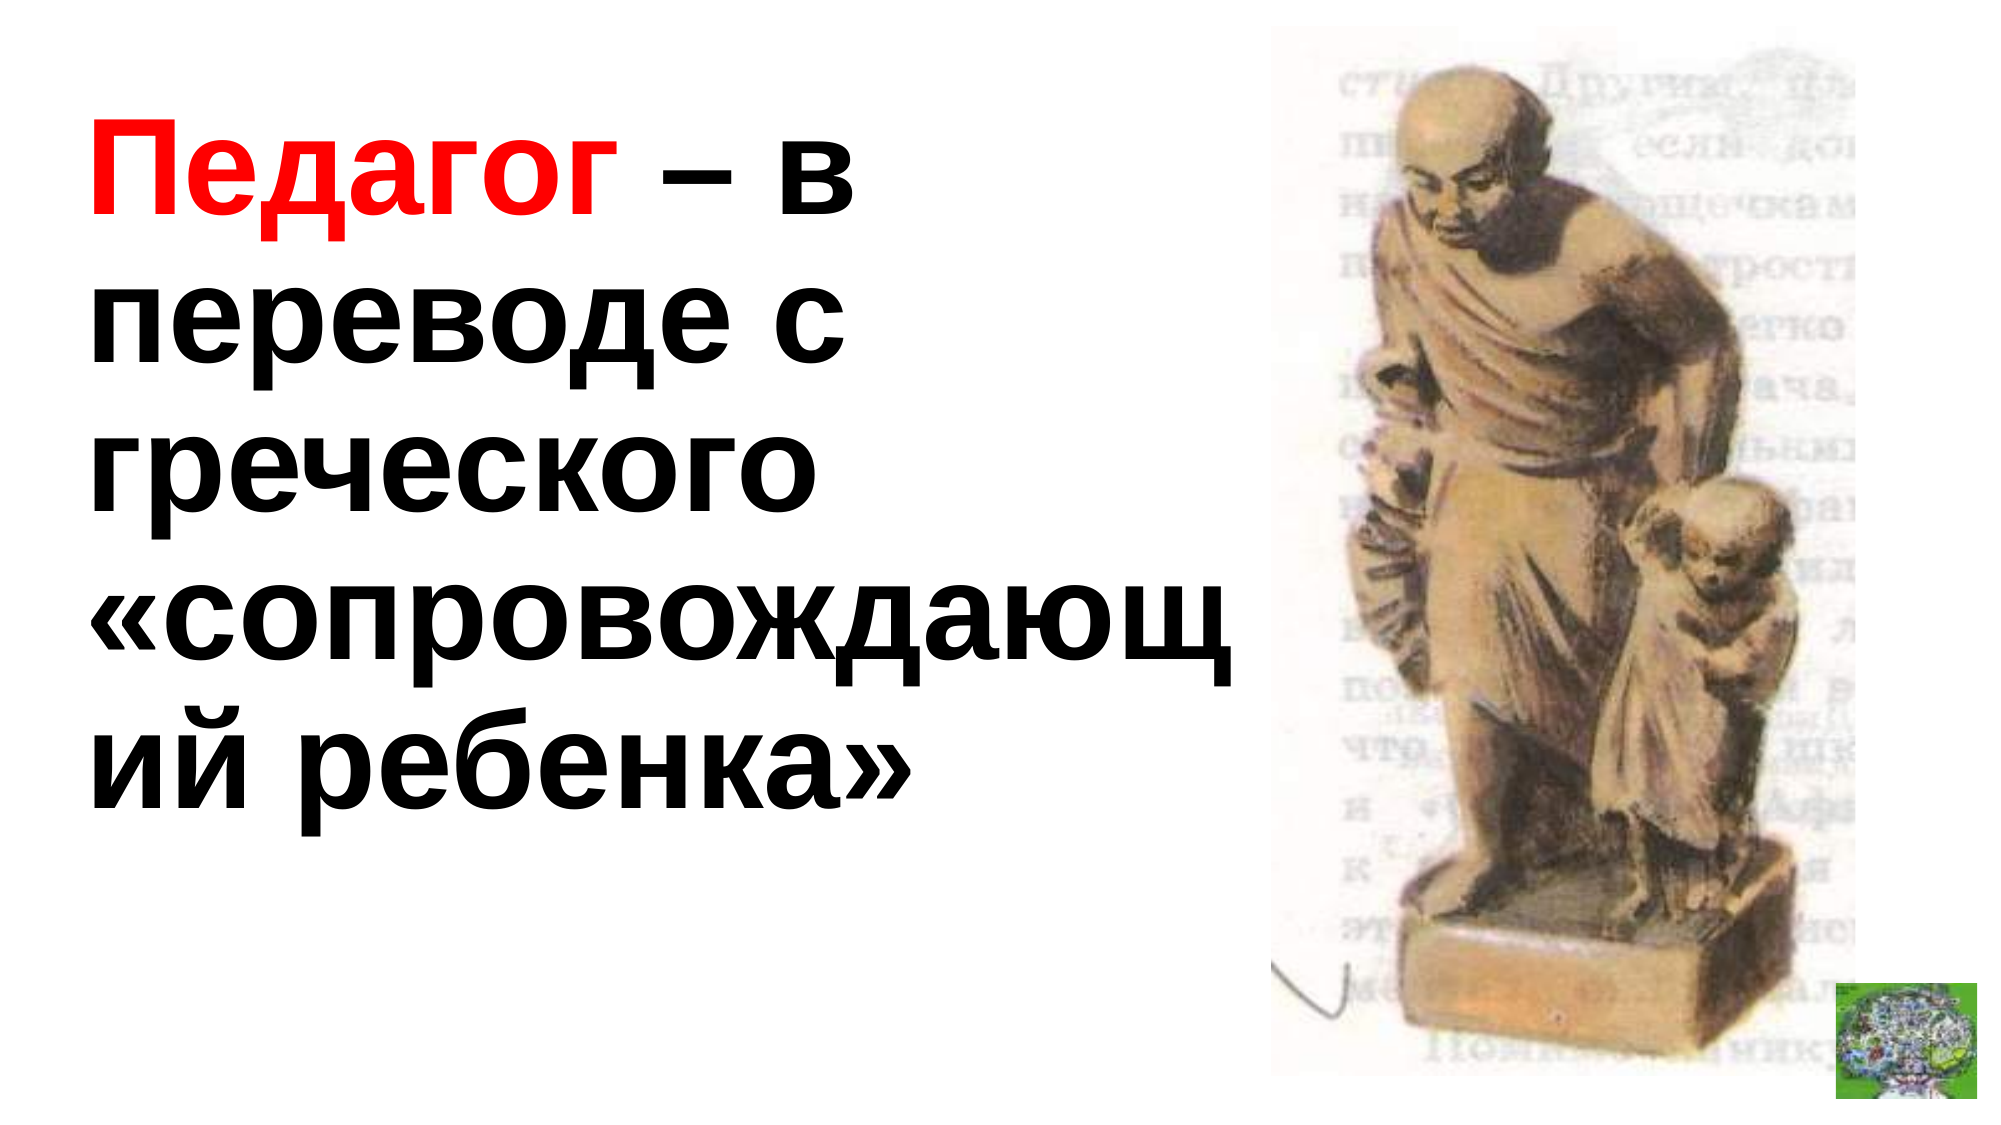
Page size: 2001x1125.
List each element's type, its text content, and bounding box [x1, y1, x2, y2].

list Педагог – в переводе с греческого «сопровождающий ребенка» [70, 88, 1271, 1076]
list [1271, 26, 1856, 1076]
picture [1835, 983, 1978, 1099]
